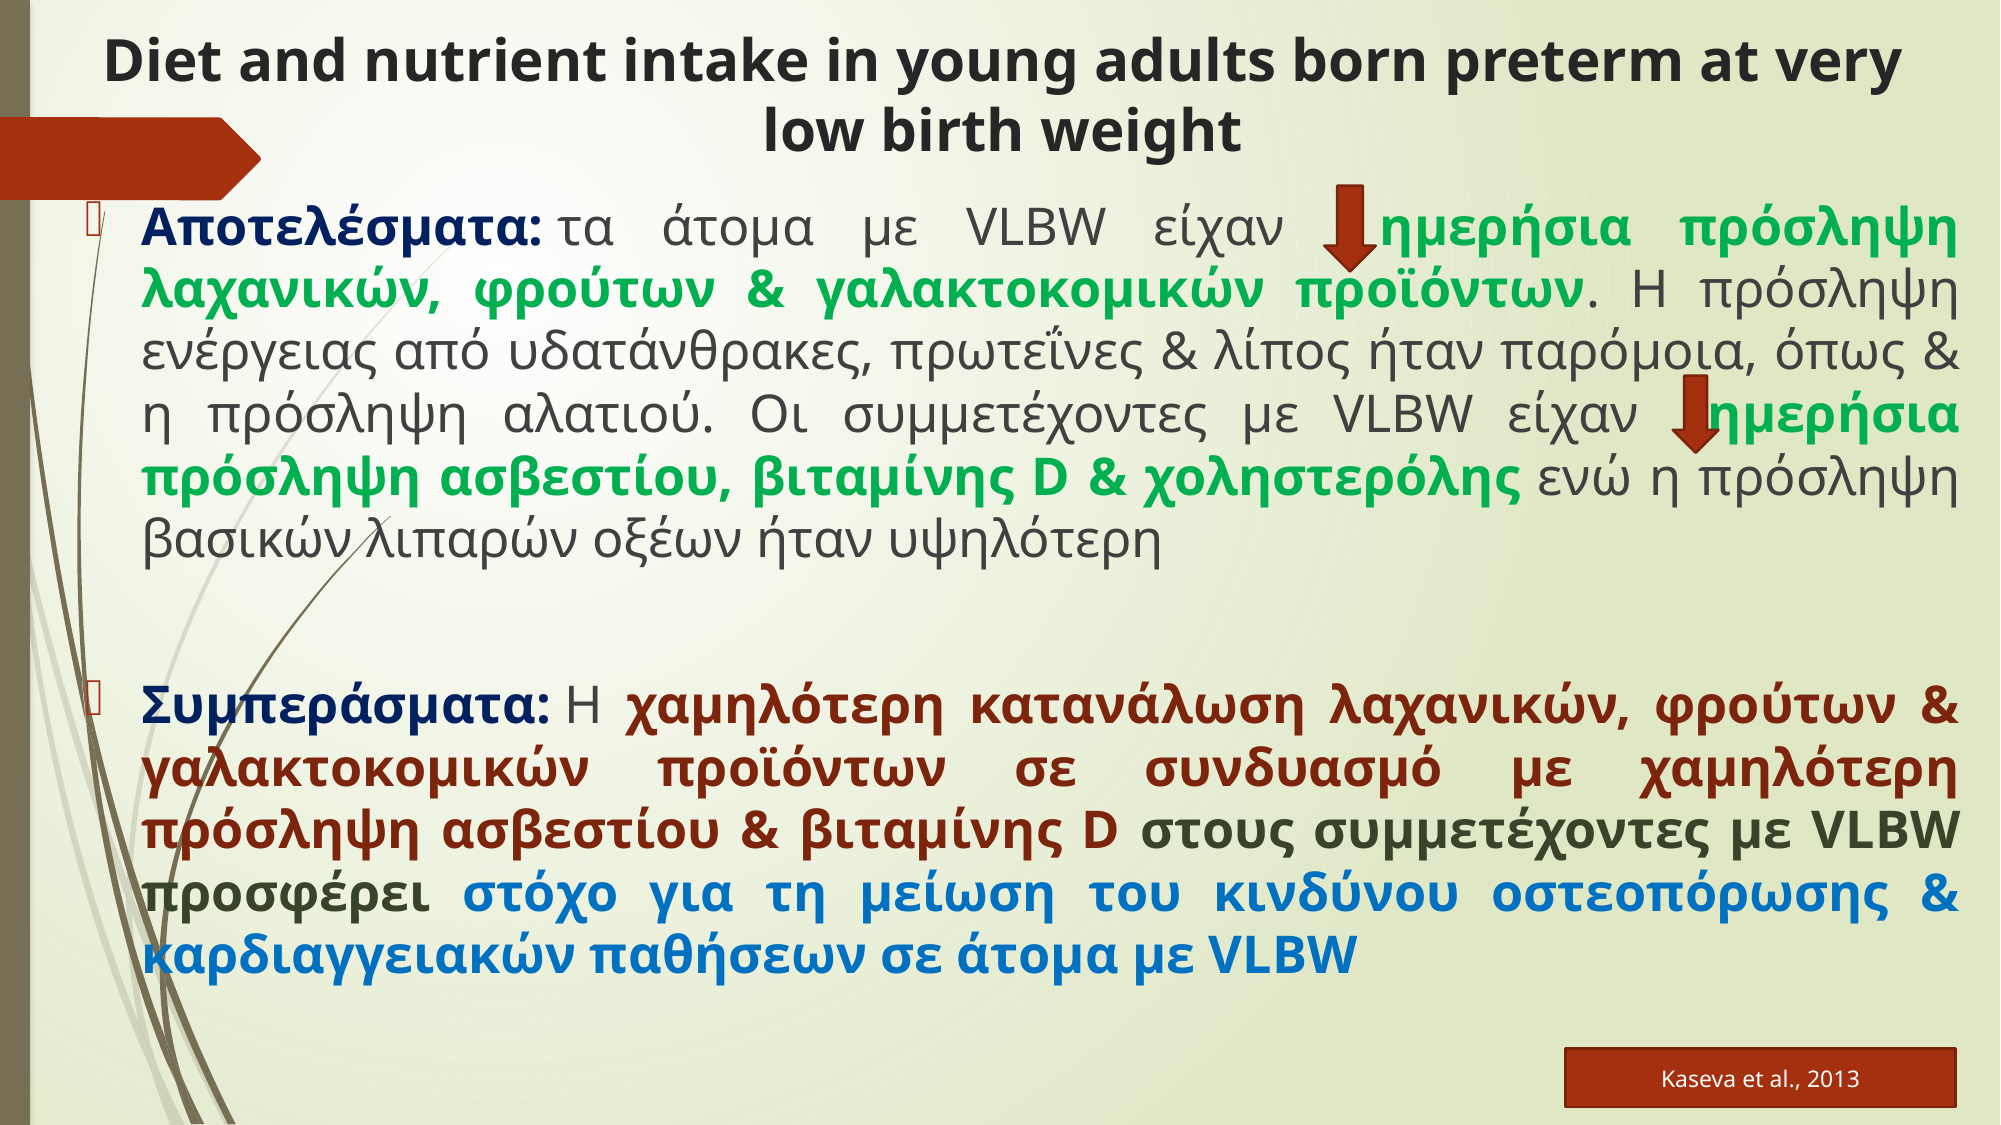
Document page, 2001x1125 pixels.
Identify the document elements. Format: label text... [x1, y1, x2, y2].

text_box [1671, 374, 1720, 454]
text_box Kaseva et al., 2013 [1564, 1047, 1957, 1108]
title Diet and nutrient intake in young adults born preterm at very low birth weight [50, 15, 1956, 130]
text_box [1323, 184, 1377, 273]
list Αποτελέσματα: τα άτομα με VLBW είχαν ημερήσια πρόσληψη λαχανικών, φρούτων & γαλακτοκομικών προϊόντων. Η πρόσληψη ενέργειας από υδατάνθρακες, πρωτεΐνες & λίπος ήταν παρόμοια, όπως & η πρόσληψη αλατιού. Οι συμμετέχοντες με VLBW είχαν ημερήσια πρόσληψη ασβεστίου, βιταμίνης D & χοληστερόλης ενώ η πρόσληψη βασικών λιπαρών οξέων ήταν υψηλότερη Συμπεράσματα: Η χαμηλότερη κατανάλωση λαχανικών, φρούτων & γαλακτοκομικών προϊόντων σε συνδυασμό με χαμηλότερη πρόσληψη ασβεστίου & βιταμίνης D στους συμμετέχοντες με VLBW προσφέρει στόχο για τη μείωση του κινδύνου οστεοπόρωσης & καρδιαγγειακών παθήσεων σε άτομα με VLBW [69, 185, 1976, 1108]
